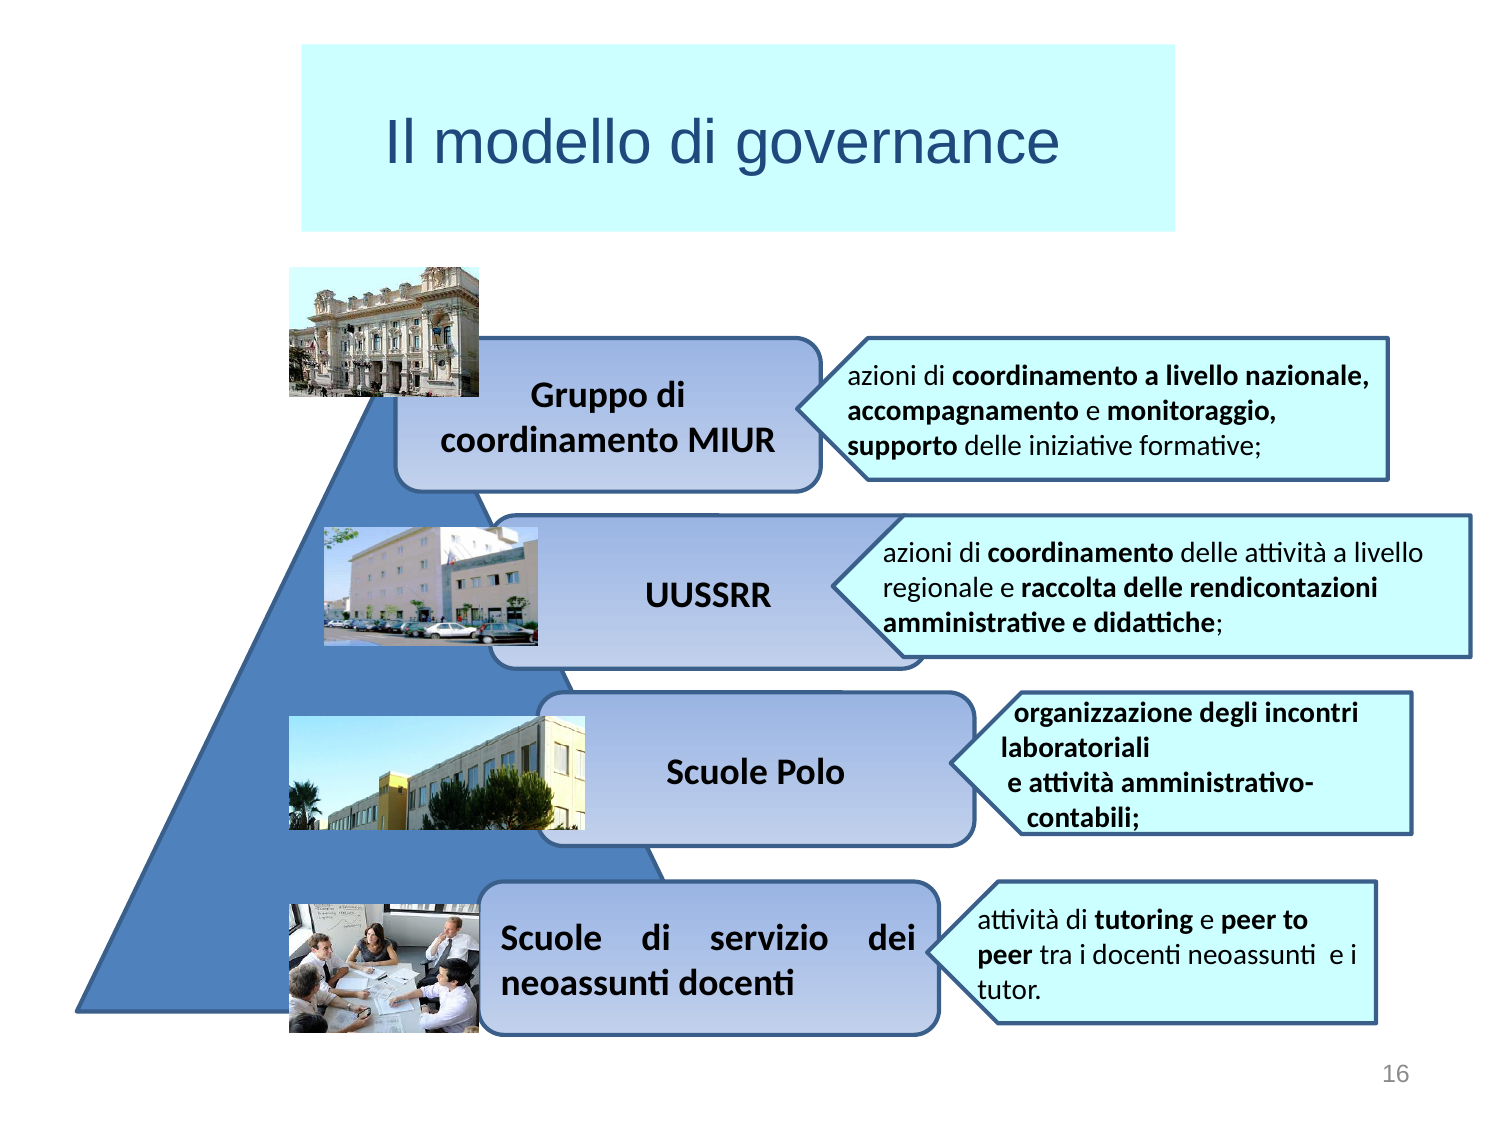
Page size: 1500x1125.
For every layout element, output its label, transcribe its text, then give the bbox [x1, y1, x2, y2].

text_box UUSSRR [490, 513, 924, 671]
text_box organizzazione degli incontri laboratoriali e attività amministrativo- contabili; [948, 690, 1414, 837]
text_box Gruppo di coordinamento MIUR [393, 335, 823, 494]
text_box [74, 407, 665, 1014]
picture [289, 904, 479, 1033]
picture [324, 526, 538, 646]
slide_number 16 [1074, 1042, 1425, 1103]
picture [289, 715, 585, 830]
text_box azioni di coordinamento delle attività a livello regionale e raccolta delle rendicontazioni amministrative e didattiche; [830, 513, 1473, 660]
text_box Scuole di servizio dei neoassunti docenti [476, 879, 942, 1037]
picture [289, 266, 479, 398]
text_box attività di tutoring e peer to peer tra i docenti neoassunti e i tutor. [925, 879, 1379, 1026]
text_box Il modello di governance [301, 44, 1176, 232]
text_box Scuole Polo [535, 690, 977, 849]
text_box azioni di coordinamento a livello nazionale, accompagnamento e monitoraggio, supporto delle iniziative formative; [794, 335, 1390, 482]
